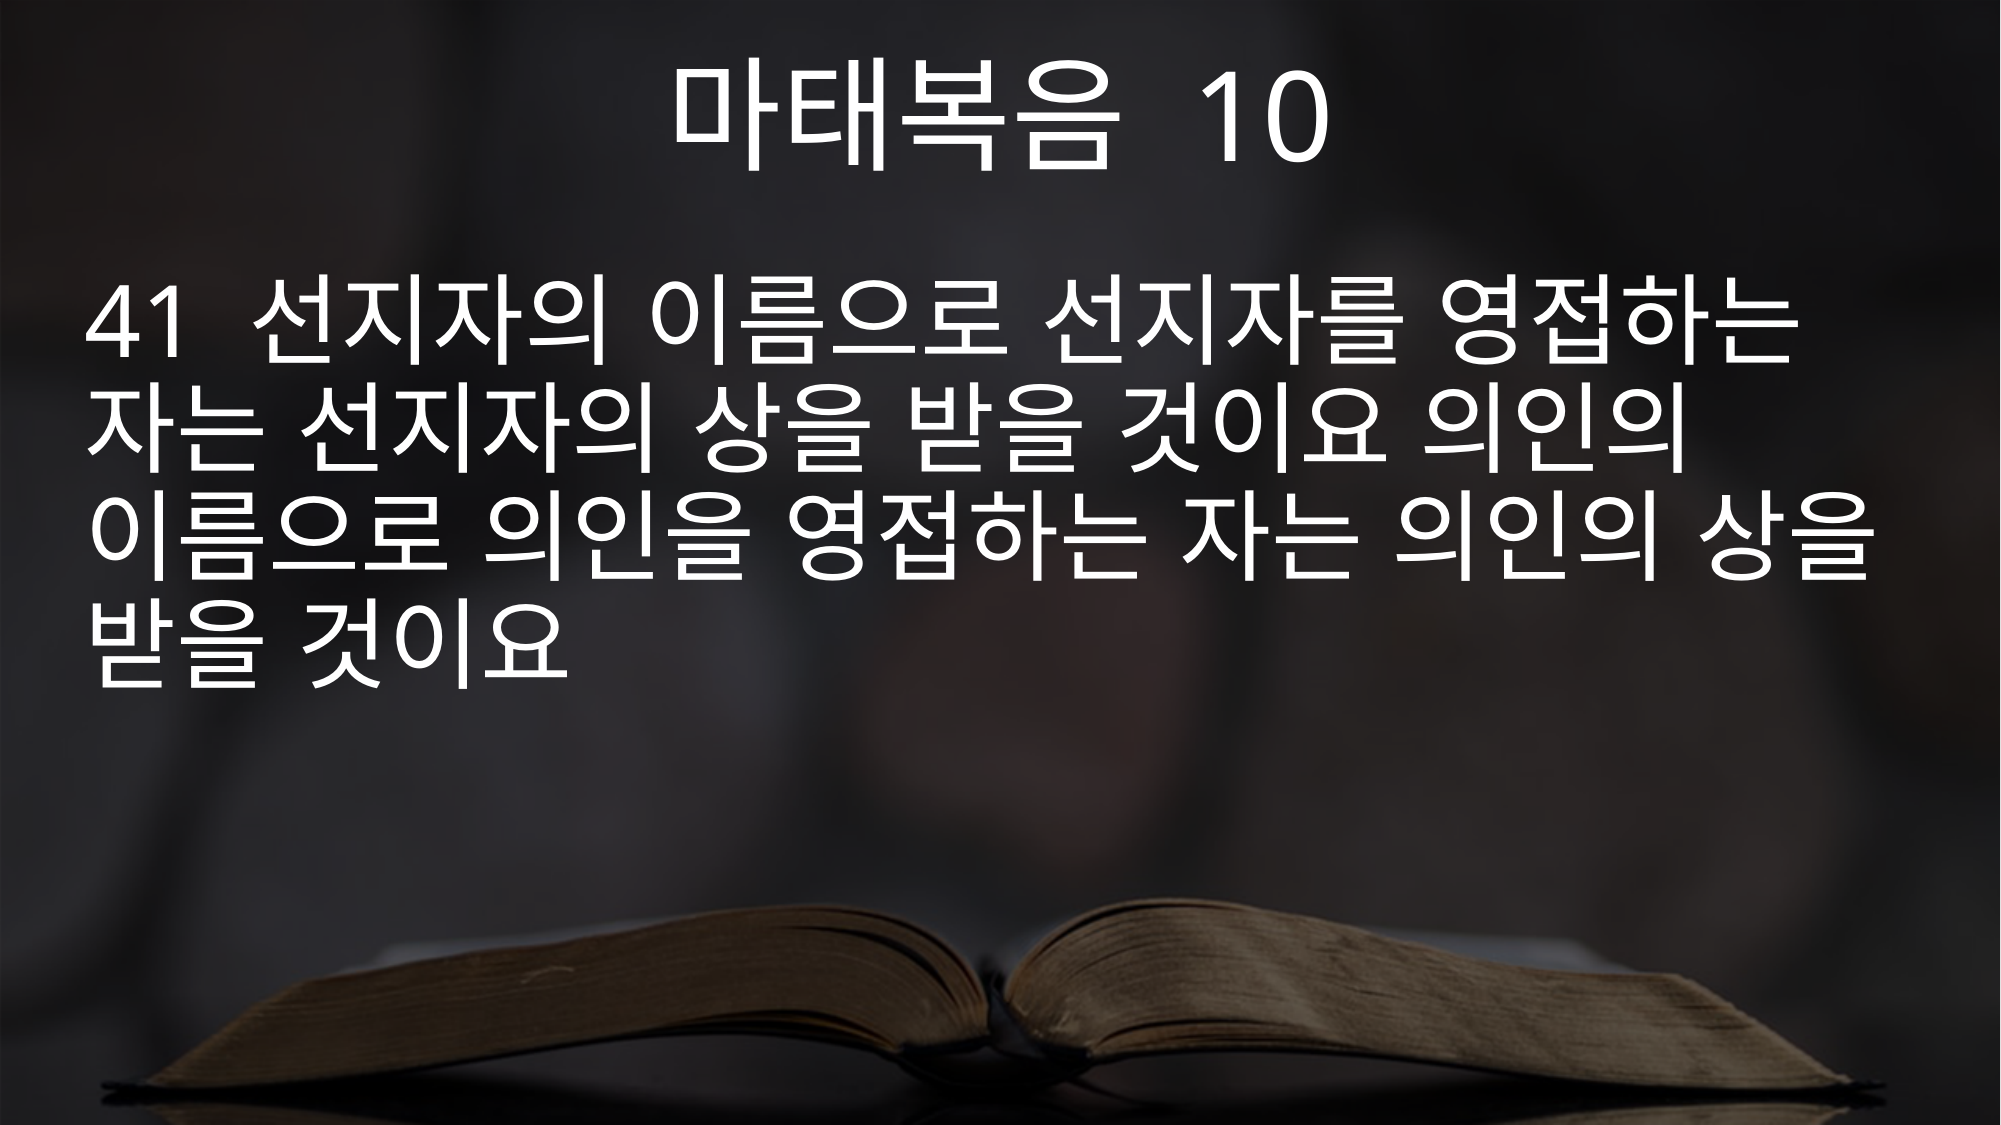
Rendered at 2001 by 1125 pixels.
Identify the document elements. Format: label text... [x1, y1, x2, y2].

picture [0, 0, 2001, 1125]
list 41 선지자의 이름으로 선지자를 영접하는 자는 선지자의 상을 받을 것이요 의인의 이름으로 의인을 영접하는 자는 의인의 상을 받을 것이요 [69, 263, 1953, 423]
footer 마태복음 10 [0, 32, 2000, 192]
